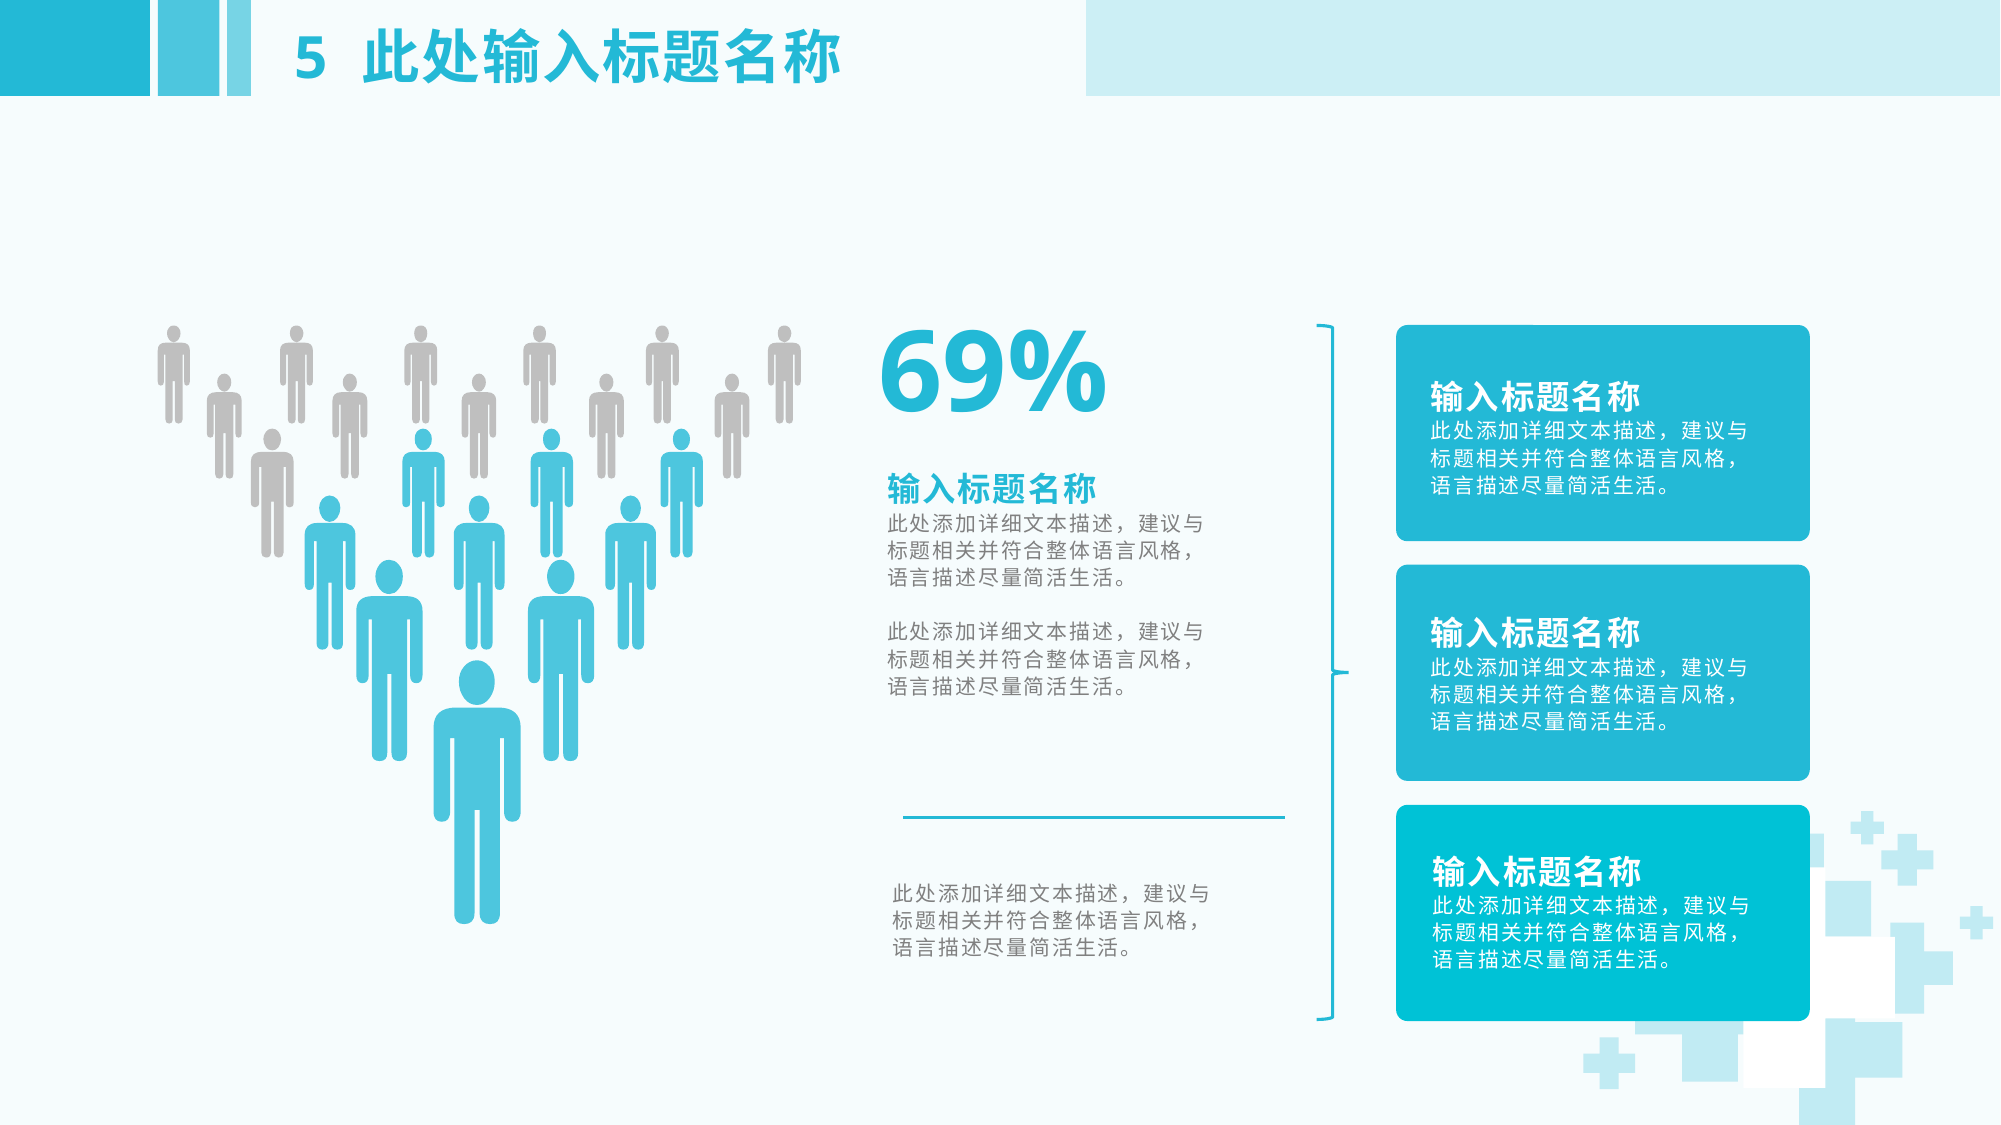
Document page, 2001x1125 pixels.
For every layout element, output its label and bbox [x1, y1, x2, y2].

text_box [0, 0, 2000, 169]
text_box [1396, 325, 1810, 542]
text_box [0, 169, 2000, 1125]
text_box [157, 325, 801, 925]
text_box [1583, 810, 1994, 1125]
text_box [1396, 564, 1810, 781]
text_box [1396, 804, 1810, 1022]
